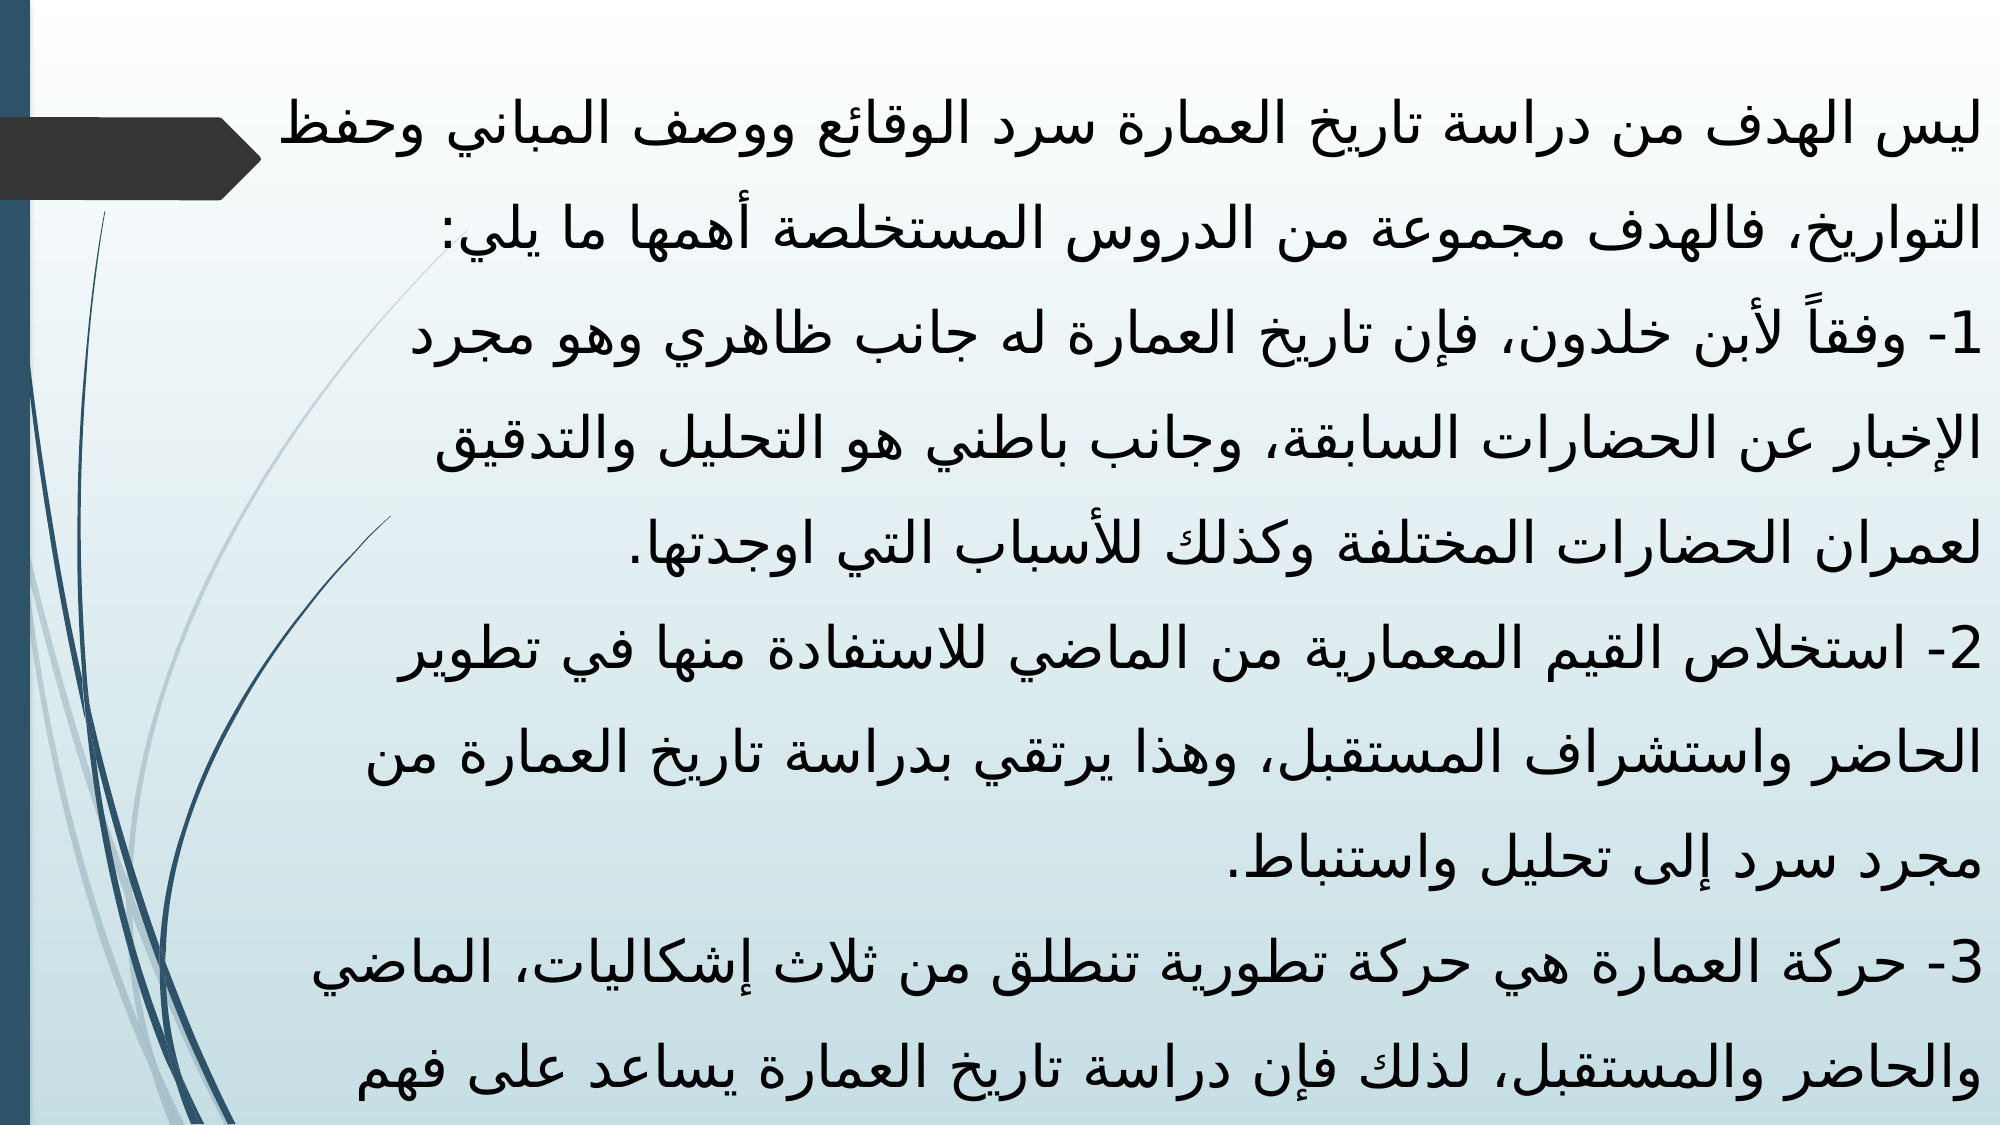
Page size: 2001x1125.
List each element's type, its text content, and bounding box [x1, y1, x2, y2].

text_box ليس الهدف من دراسة تاريخ العمارة سرد الوقائع ووصف المباني وحفظ التواريخ، فالهدف مجموعة من الدروس المستخلصة أهمها ما يلي: 1- وفقاً لأبن خلدون، فإن تاريخ العمارة له جانب ظاهري وهو مجرد الإخبار عن الحضارات السابقة، وجانب باطني هو التحليل والتدقيق لعمران الحضارات المختلفة وكذلك للأسباب التي اوجدتها. 2- استخلاص القيم المعمارية من الماضي للاستفادة منها في تطوير الحاضر واستشراف المستقبل، وهذا يرتقي بدراسة تاريخ العمارة من مجرد سرد إلى تحليل واستنباط. 3- حركة العمارة هي حركة تطورية تنطلق من ثلاث إشكاليات، الماضي والحاضر والمستقبل، لذلك فإن دراسة تاريخ العمارة يساعد على فهم حركة التطور وفهم أبعادها للعمل في الحاضر والاستعداد للمستقبل. [252, 42, 2000, 1125]
